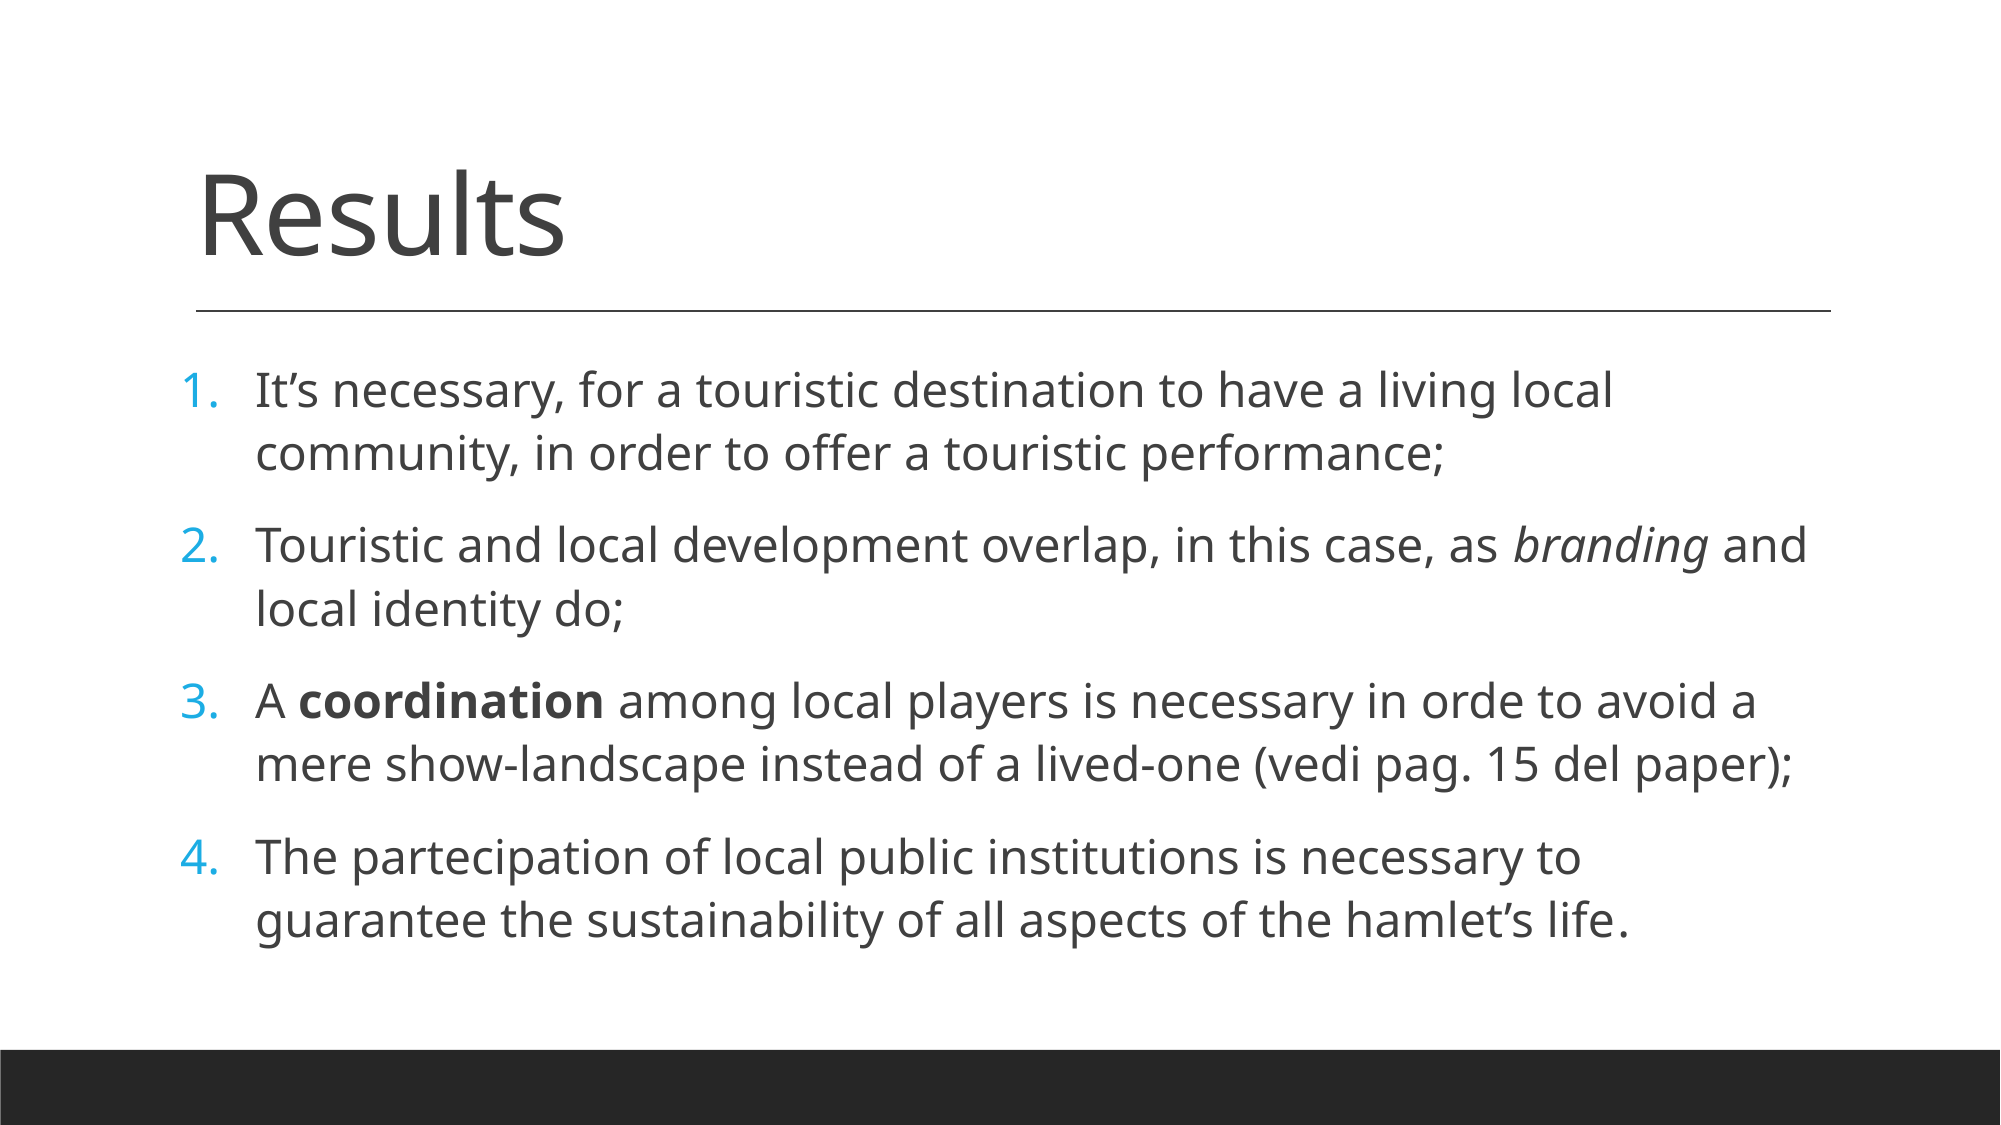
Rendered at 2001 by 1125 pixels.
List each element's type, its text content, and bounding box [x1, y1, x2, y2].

title Results [180, 47, 1830, 285]
list It’s necessary, for a touristic destination to have a living local community, in order to offer a touristic performance; Touristic and local development overlap, in this case, as branding and local identity do; A coordination among local players is necessary in orde to avoid a mere show-landscape instead of a lived-one (vedi pag. 15 del paper); The partecipation of local public institutions is necessary to guarantee the sustainability of all aspects of the hamlet’s life. [180, 345, 1830, 963]
